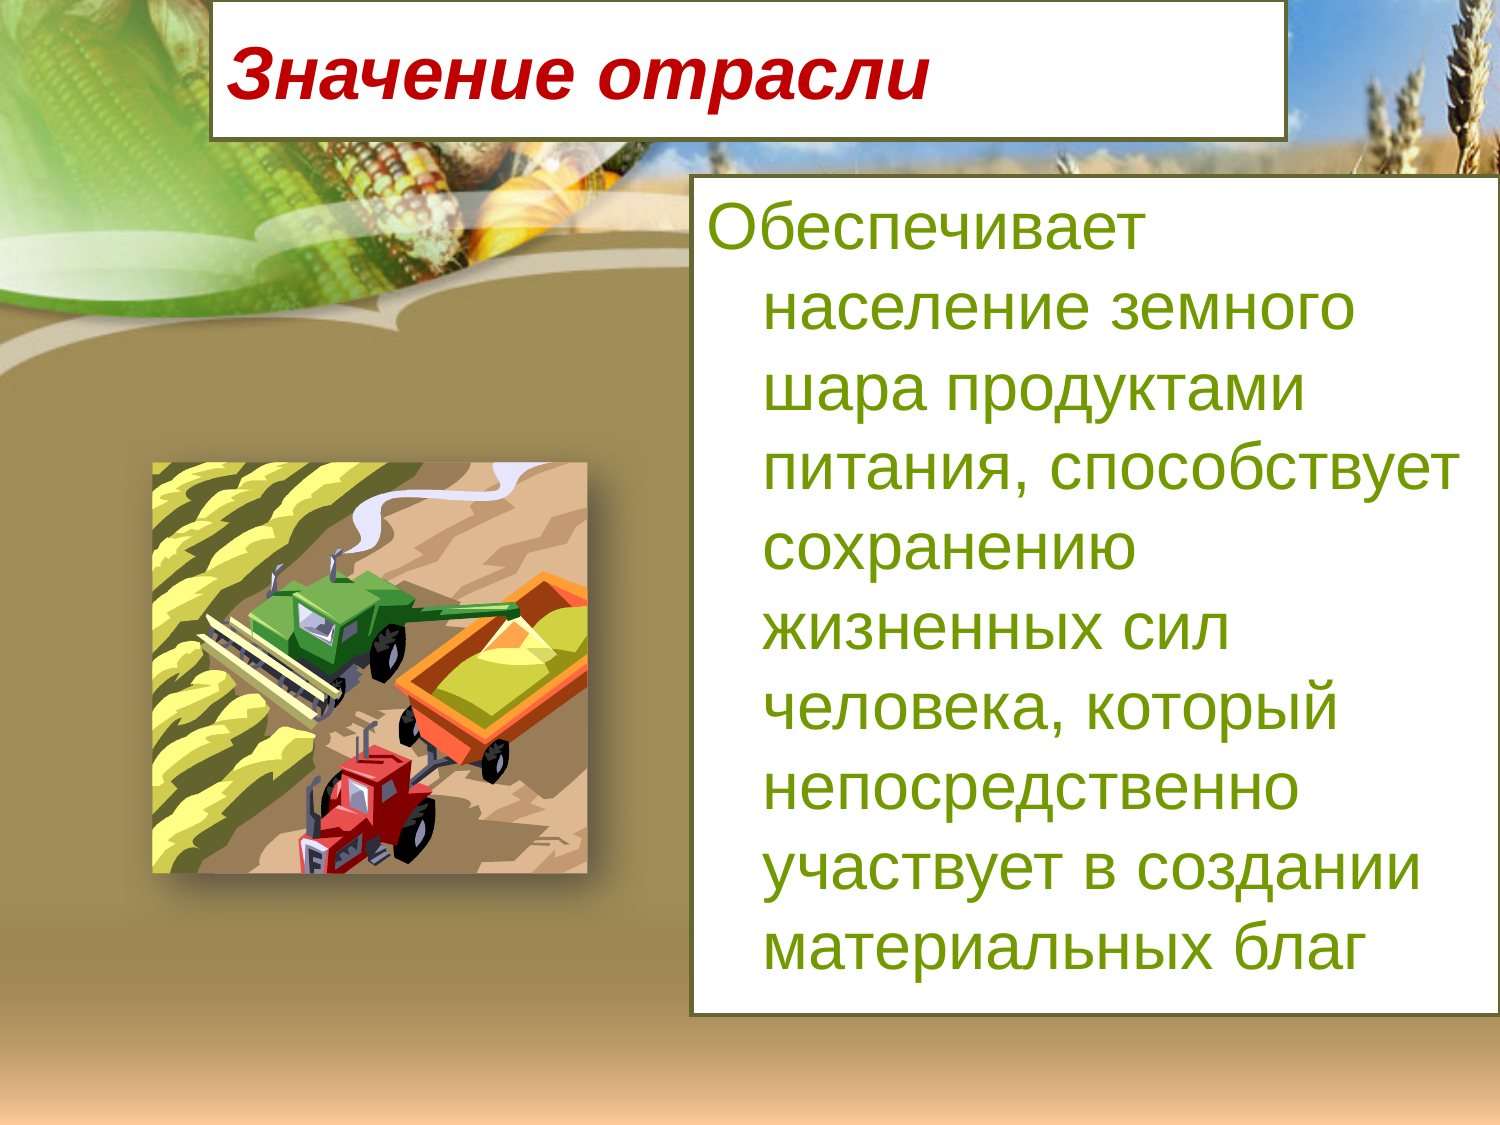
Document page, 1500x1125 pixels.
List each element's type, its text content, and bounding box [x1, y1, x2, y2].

list Обеспечивает население земного шара продуктами питания, способствует сохранению жизненных сил человека, который непосредственно участвует в создании материальных благ [689, 174, 1500, 1017]
title Значение отрасли [209, 0, 1288, 142]
picture [0, 0, 1500, 935]
